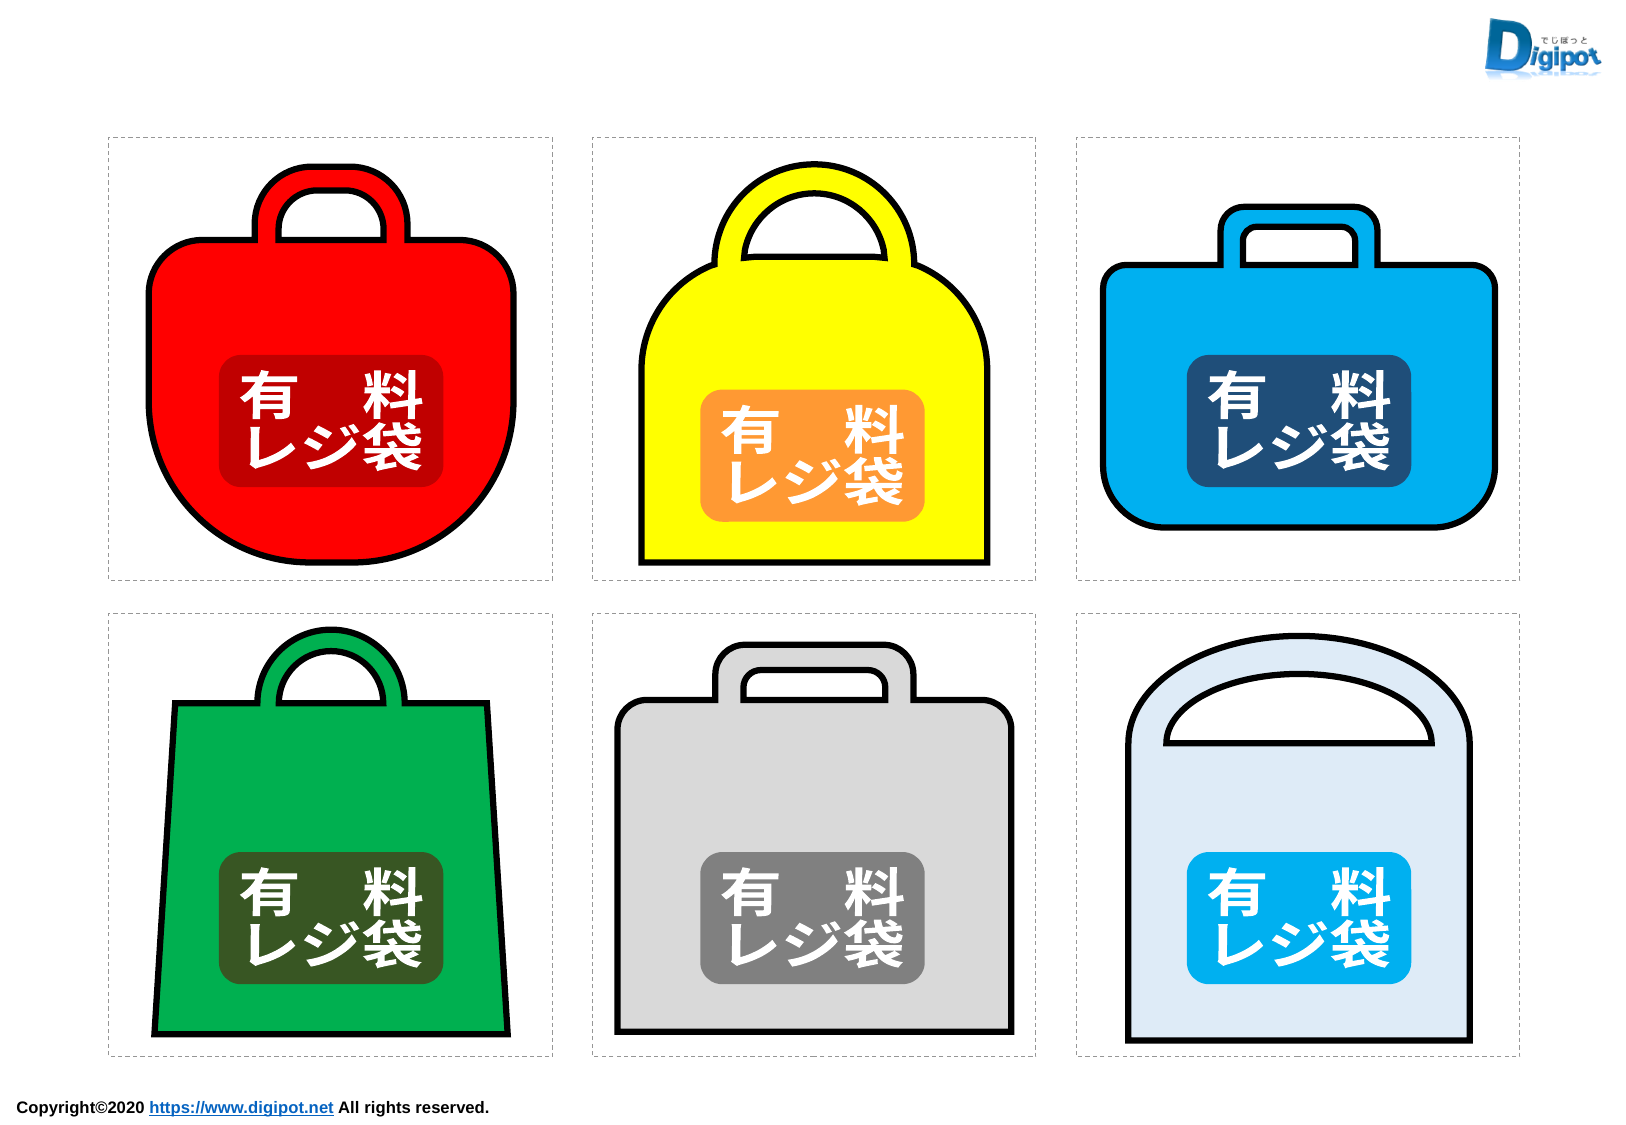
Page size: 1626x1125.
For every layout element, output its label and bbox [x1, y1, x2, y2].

picture [1485, 18, 1602, 82]
text_box [1128, 635, 1470, 1041]
text_box [641, 164, 988, 563]
text_box [154, 629, 508, 1035]
text_box [617, 644, 1012, 1032]
text_box [1103, 206, 1496, 528]
text_box [148, 166, 514, 563]
